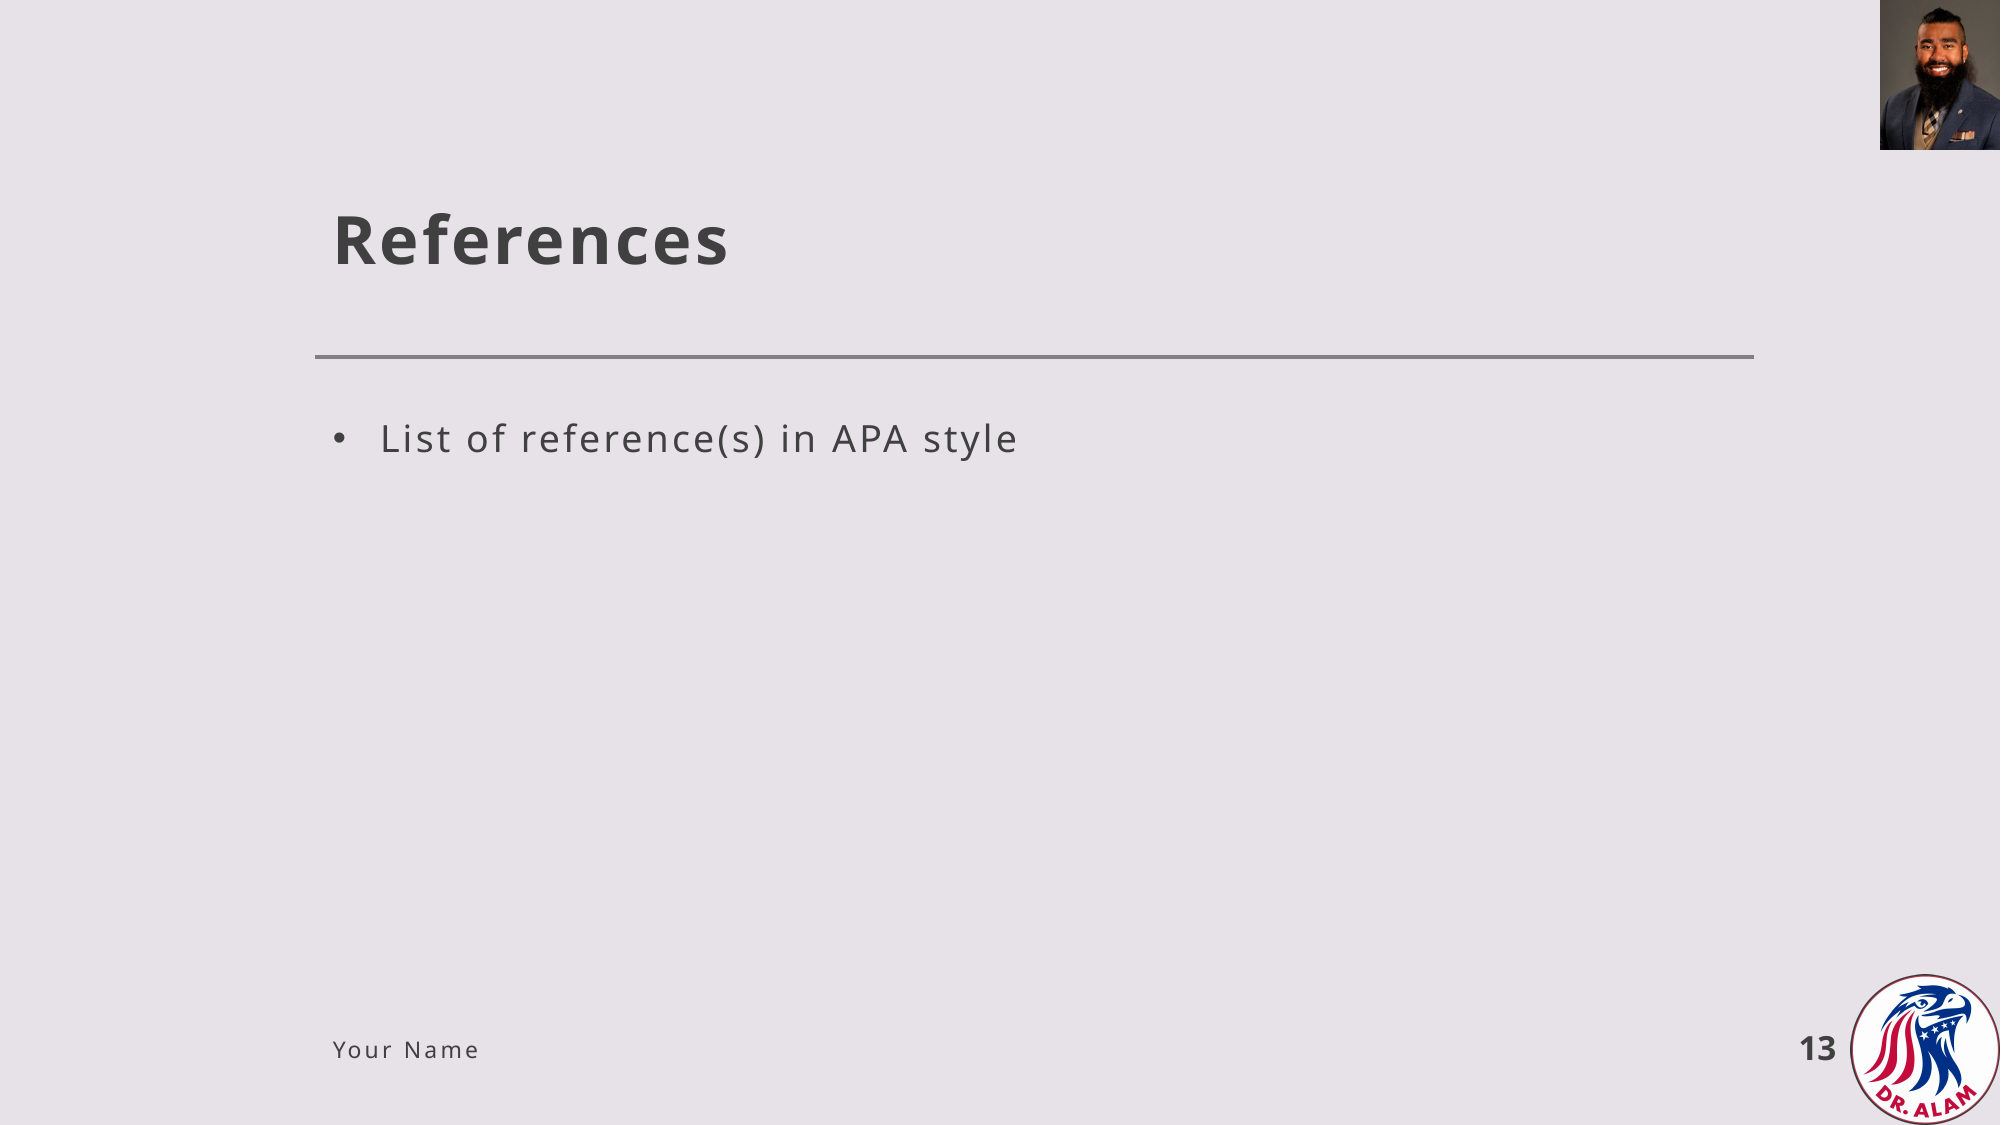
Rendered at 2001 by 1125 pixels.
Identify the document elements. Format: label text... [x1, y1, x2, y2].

picture [1849, 974, 2000, 1125]
picture [1879, 0, 2000, 151]
footer Your Name [315, 1012, 1245, 1088]
list List of reference(s) in APA style [315, 379, 1754, 979]
slide_number 13 [1780, 1012, 1849, 1088]
title References [315, 72, 1754, 294]
